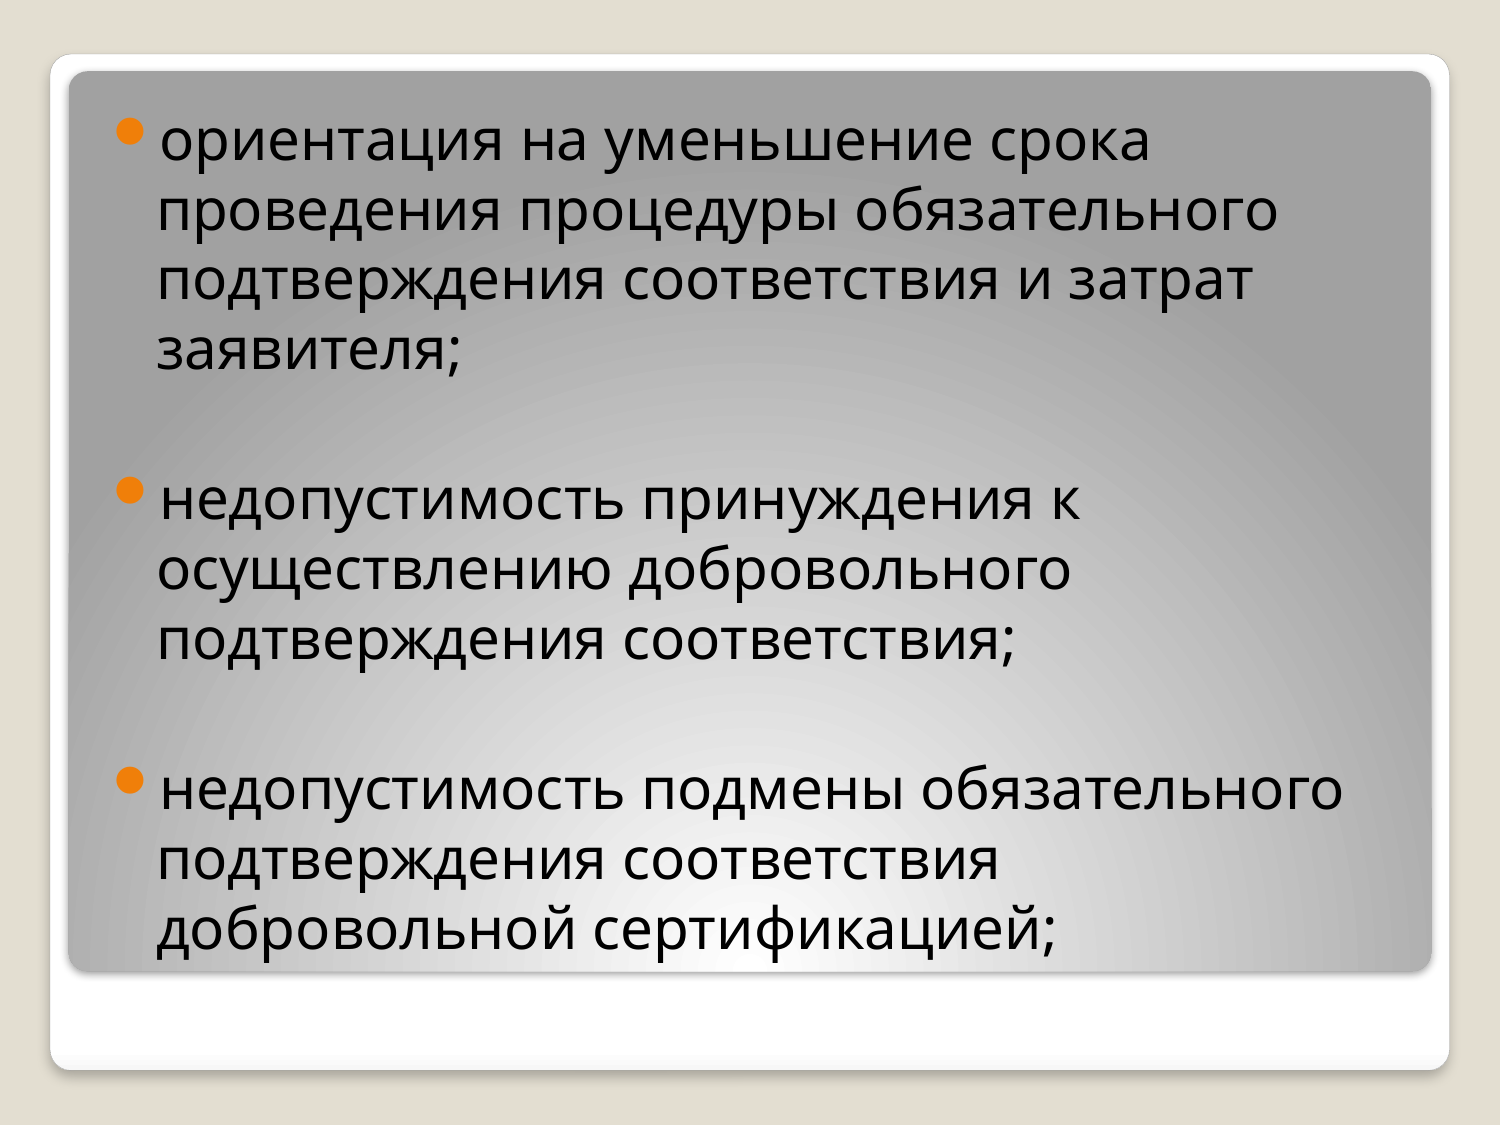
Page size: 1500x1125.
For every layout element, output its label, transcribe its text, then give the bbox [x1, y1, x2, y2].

list ориентация на уменьшение срока проведения процедуры обязательного подтверждения соответствия и затрат заявителя; недопустимость принуждения к осуществлению добровольного подтверждения соответствия; недопустимость подмены обязательного подтверждения соответствия добровольной сертификацией; [82, 86, 1425, 975]
